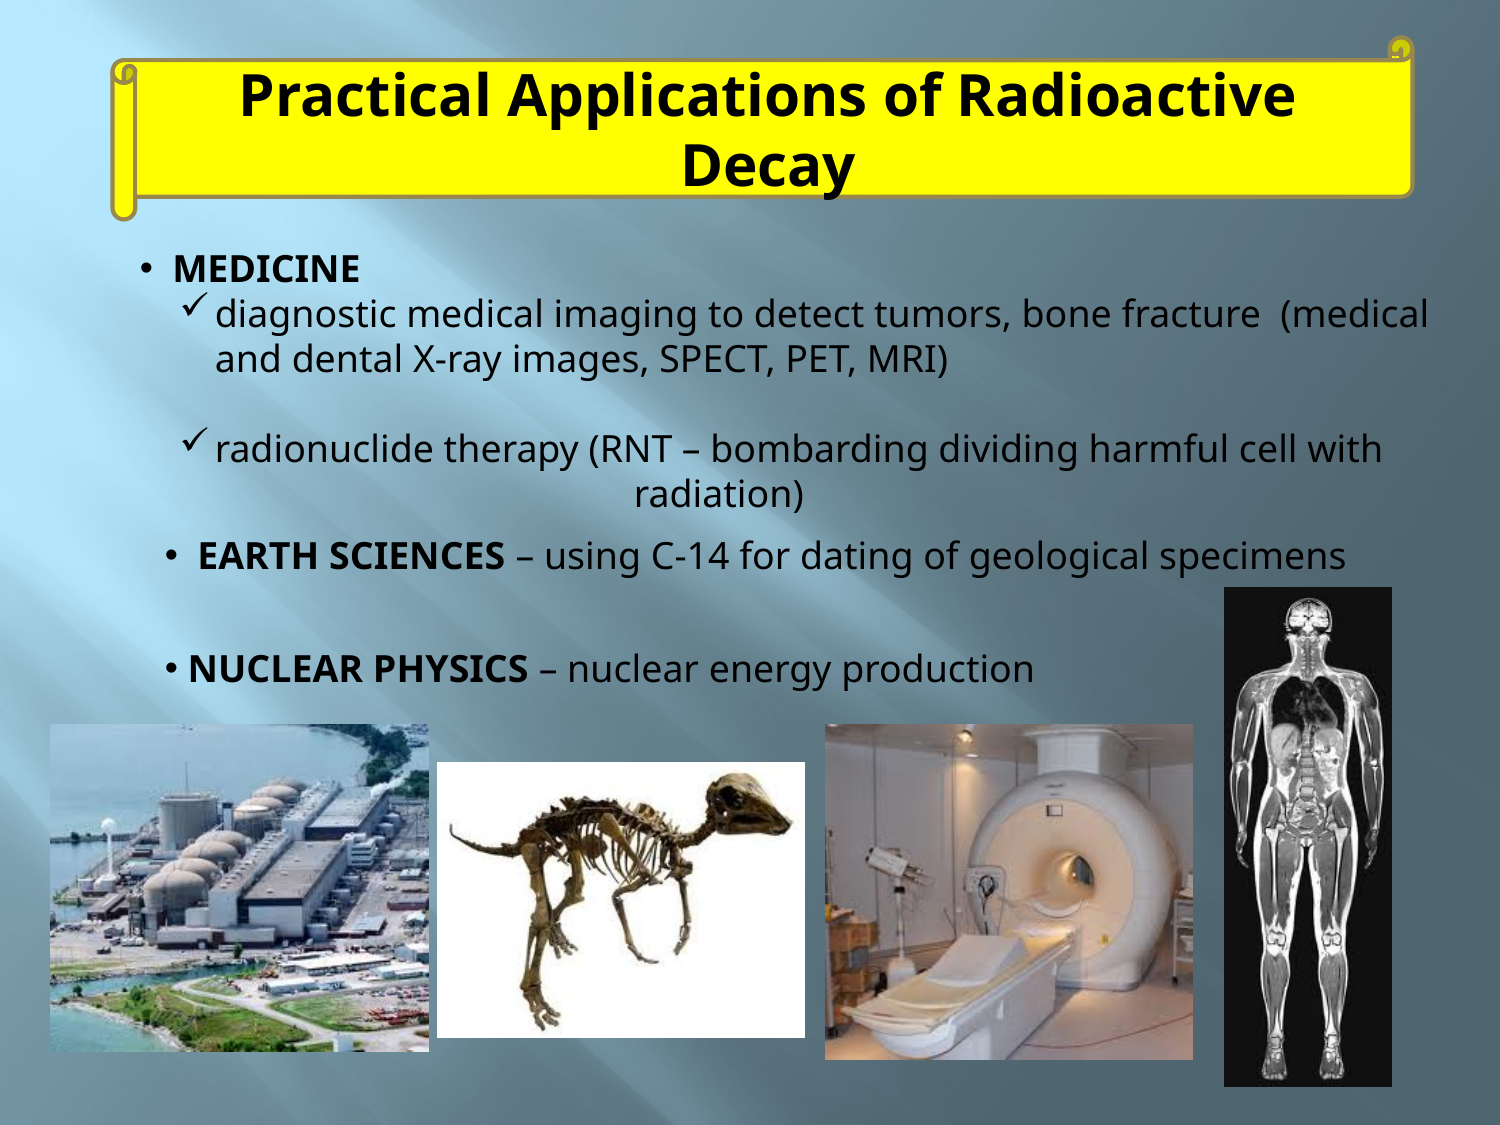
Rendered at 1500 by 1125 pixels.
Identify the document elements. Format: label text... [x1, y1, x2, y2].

picture [1224, 587, 1392, 1087]
text_box MEDICINE diagnostic medical imaging to detect tumors, bone fracture (medical and dental X-ray images, SPECT, PET, MRI) radionuclide therapy (RNT – bombarding dividing harmful cell with radiation) [124, 237, 1475, 703]
text_box EARTH SCIENCES – using C-14 for dating of geological specimens [149, 524, 1425, 585]
picture [49, 724, 429, 1052]
picture [437, 762, 805, 1038]
text_box NUCLEAR PHYSICS – nuclear energy production [150, 637, 1224, 698]
picture [824, 724, 1193, 1060]
text_box Practical Applications of Radioactive Decay [110, 35, 1415, 222]
